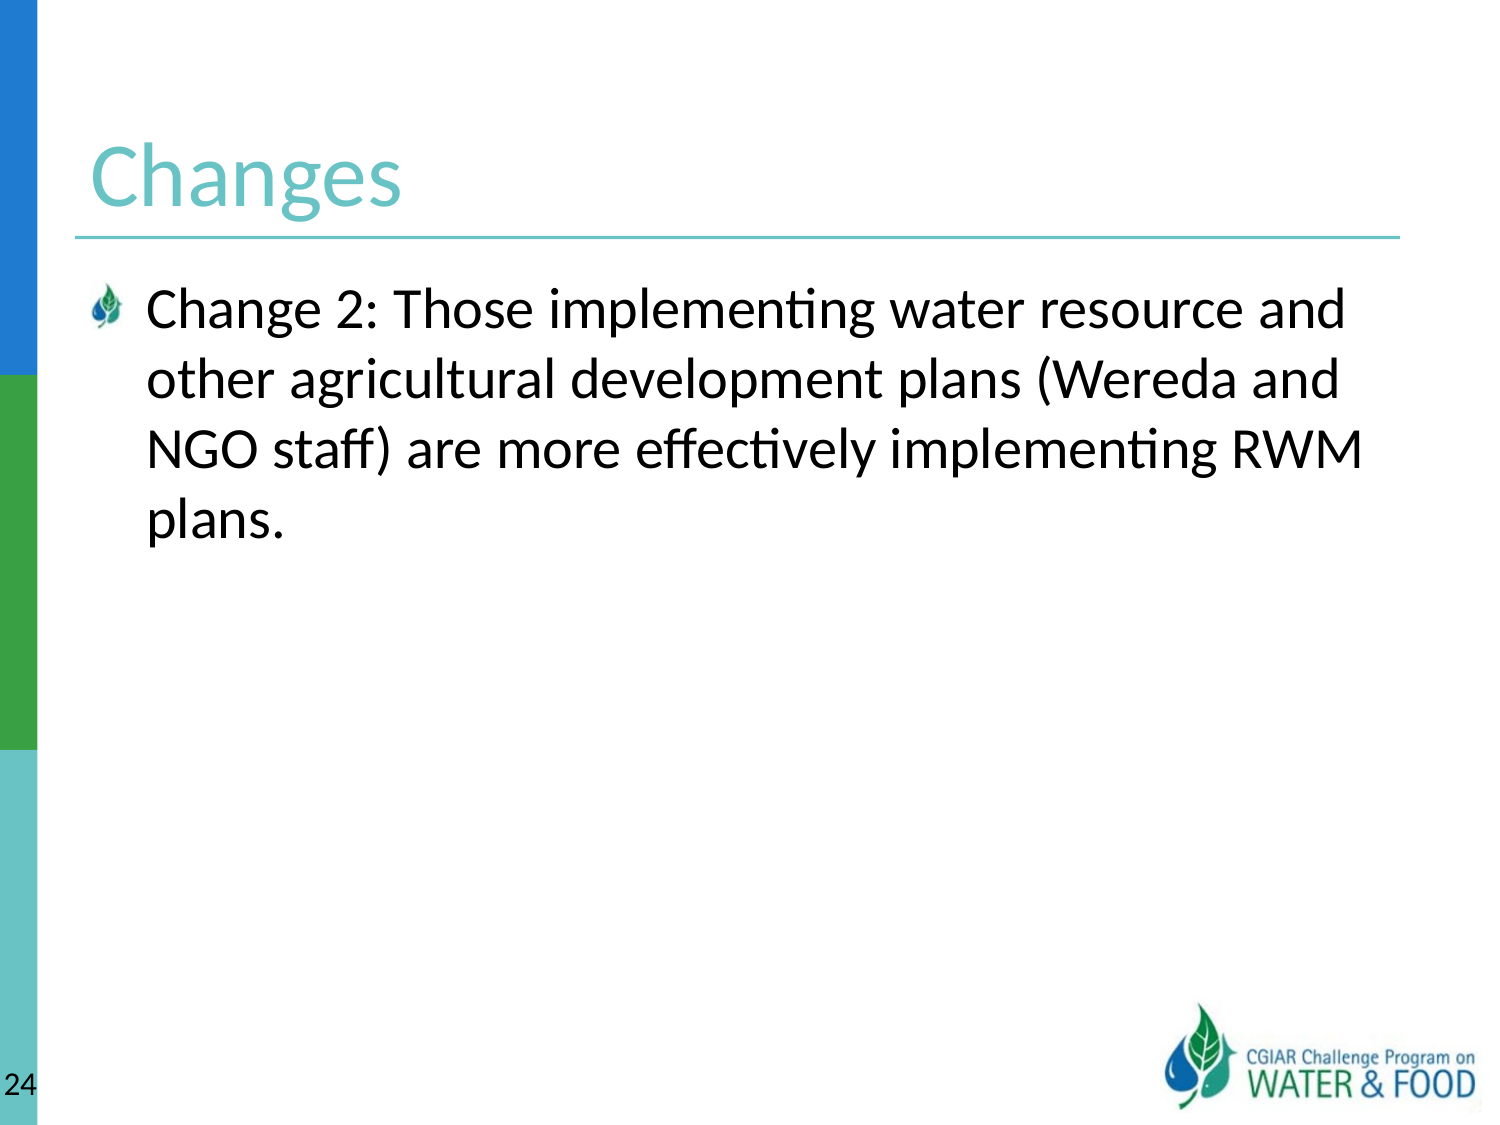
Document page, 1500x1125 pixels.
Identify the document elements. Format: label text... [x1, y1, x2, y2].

picture [1160, 996, 1483, 1114]
picture [90, 280, 123, 330]
list Change 2: Those implementing water resource and other agricultural development plans (Wereda and NGO staff) are more effectively implementing RWM plans. [74, 262, 1426, 1006]
title Changes [74, 45, 1426, 233]
slide_number 24 [0, 1054, 54, 1125]
